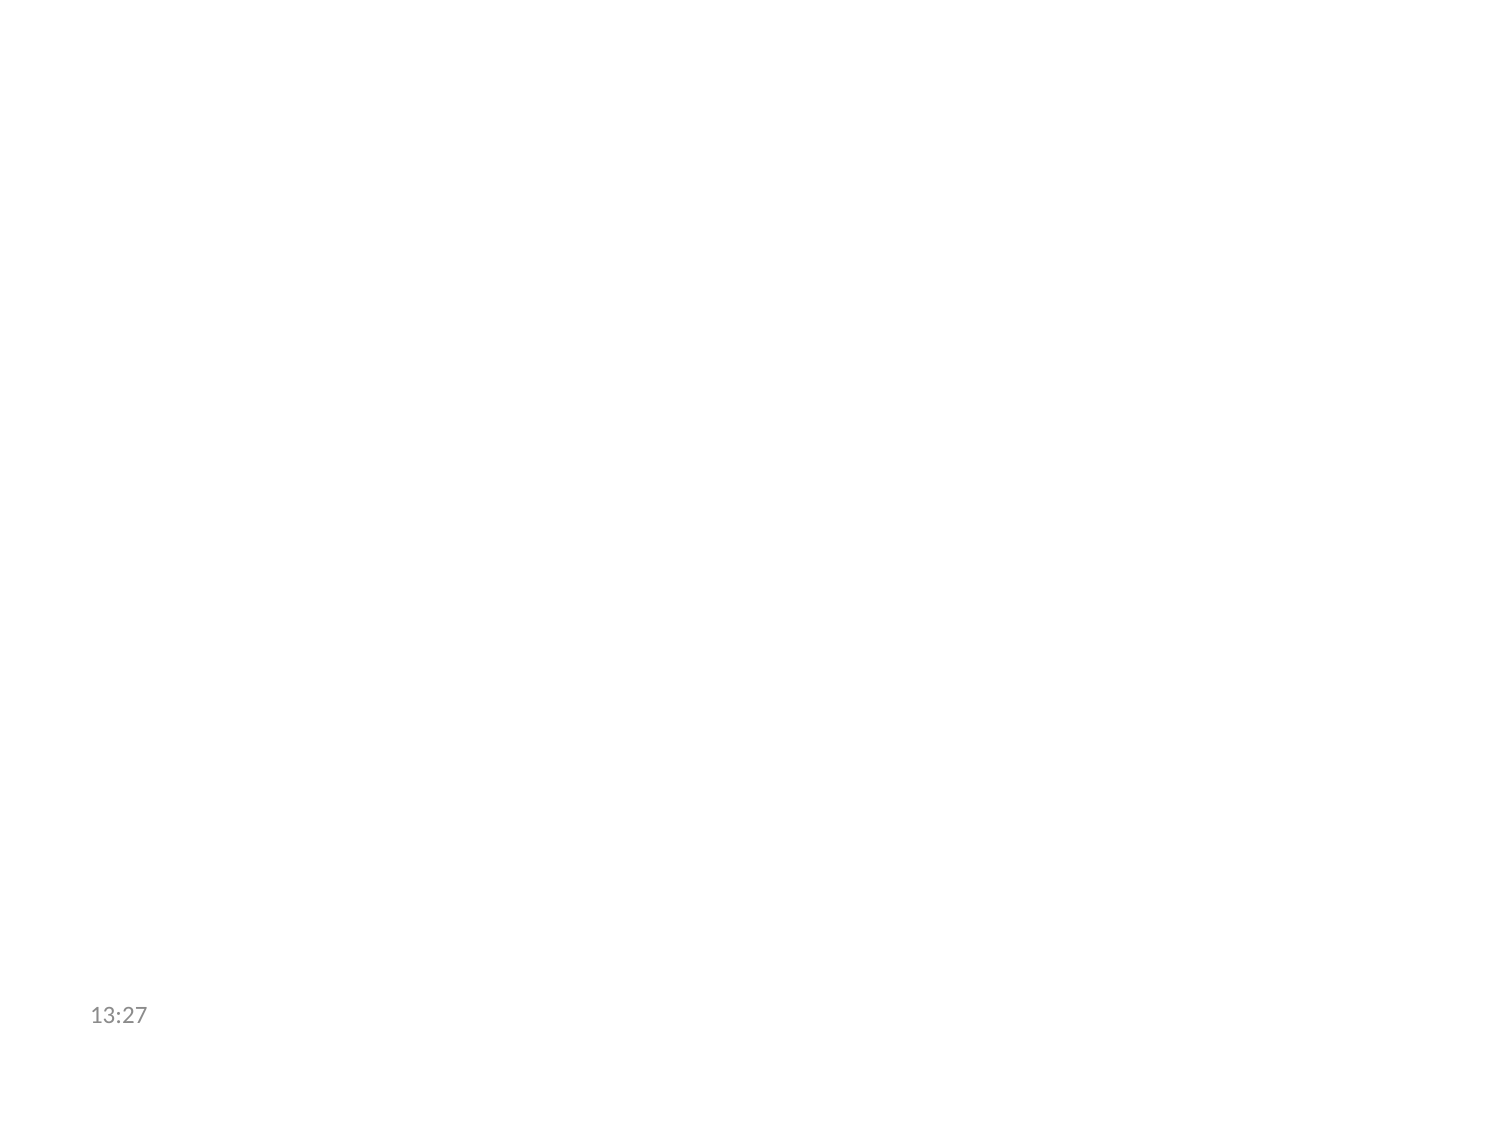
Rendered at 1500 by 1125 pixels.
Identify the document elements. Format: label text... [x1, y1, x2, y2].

text_box 15:35 [75, 983, 425, 1044]
